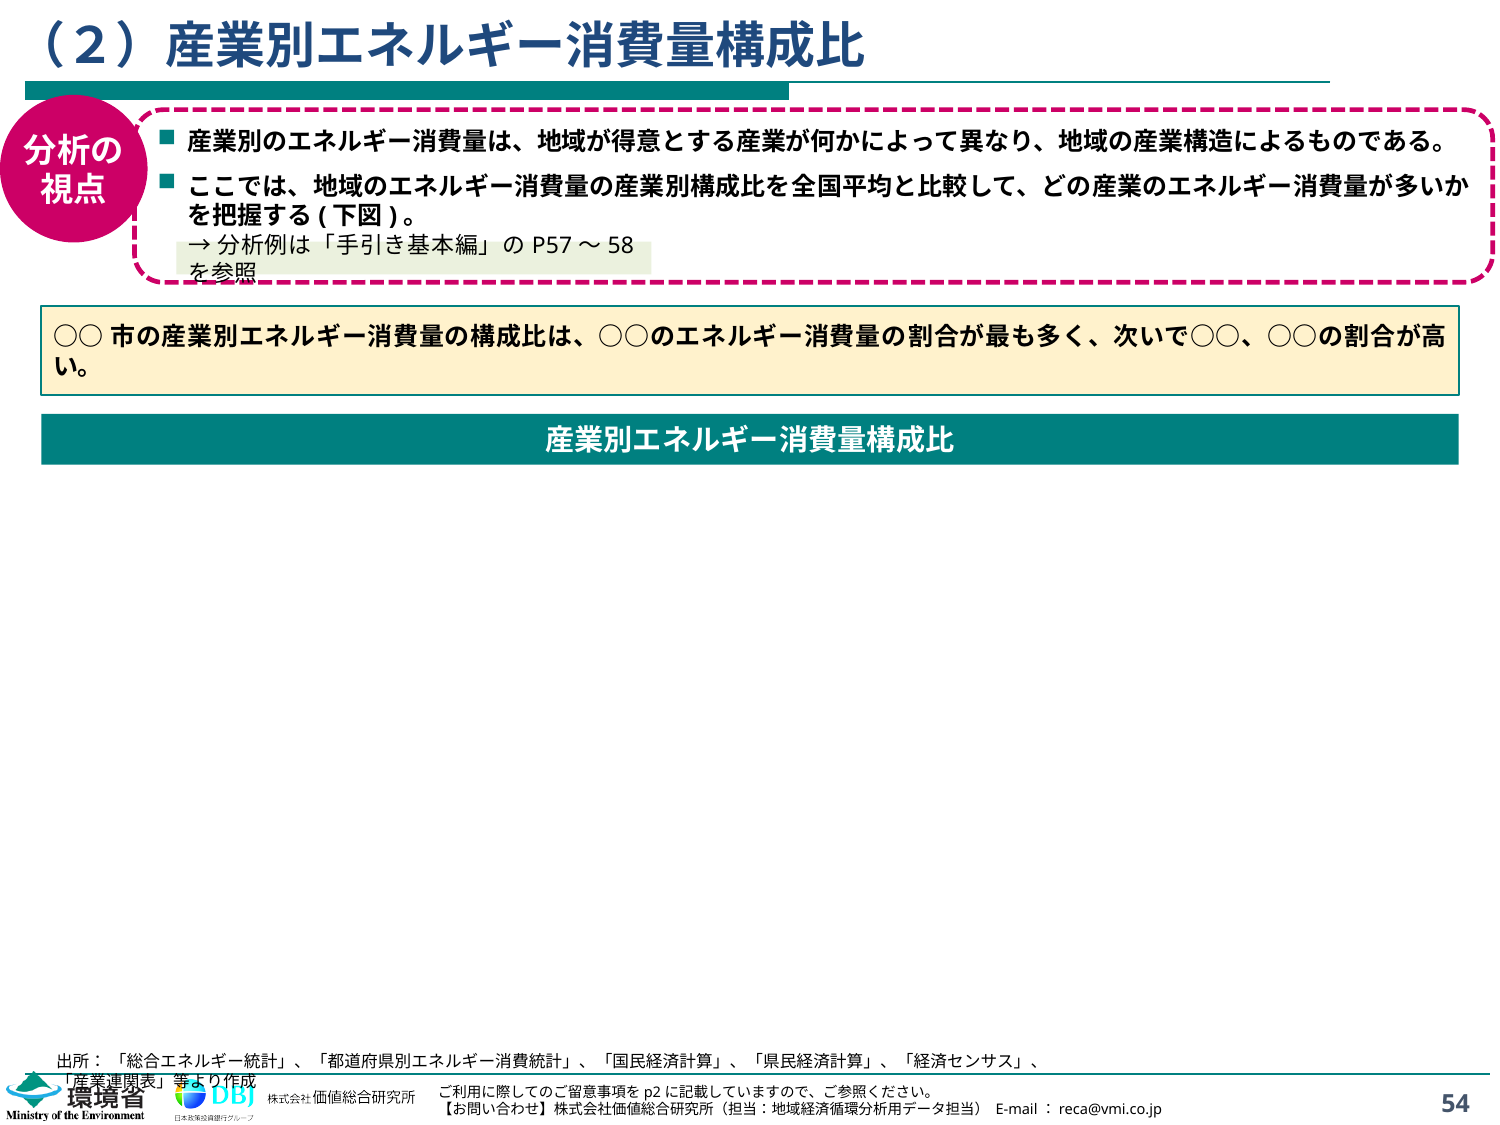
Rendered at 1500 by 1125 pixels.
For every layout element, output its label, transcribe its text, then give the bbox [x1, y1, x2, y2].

text_box 産業別エネルギー消費量構成比 [41, 413, 1459, 465]
text_box 産業別のエネルギー消費量は、地域が得意とする産業が何かによって異なり、地域の産業構造によるものである。 ここでは、地域のエネルギー消費量の産業別構成比を全国平均と比較して、どの産業のエネルギー消費量が多いかを把握する(下図)。 [134, 109, 1493, 283]
title （２）産業別エネルギー消費量構成比 [0, 0, 1304, 82]
slide_number 54 [1411, 1079, 1500, 1122]
picture [2, 1071, 148, 1125]
text_box ○○市の産業別エネルギー消費量の構成比は、○○のエネルギー消費量の割合が最も多く、次いで○○、○○の割合が高い。 [41, 306, 1459, 395]
picture [171, 1098, 419, 1125]
text_box →分析例は「手引き基本編」のP57～58を参照 [176, 241, 652, 275]
text_box 分析の 視点 [0, 94, 148, 243]
text_box 出所： 「総合エネルギー統計」、「都道府県別エネルギー消費統計」、「国民経済計算」、「県民経済計算」、「経済センサス」、「産業連関表」等より作成 [41, 1043, 1081, 1098]
